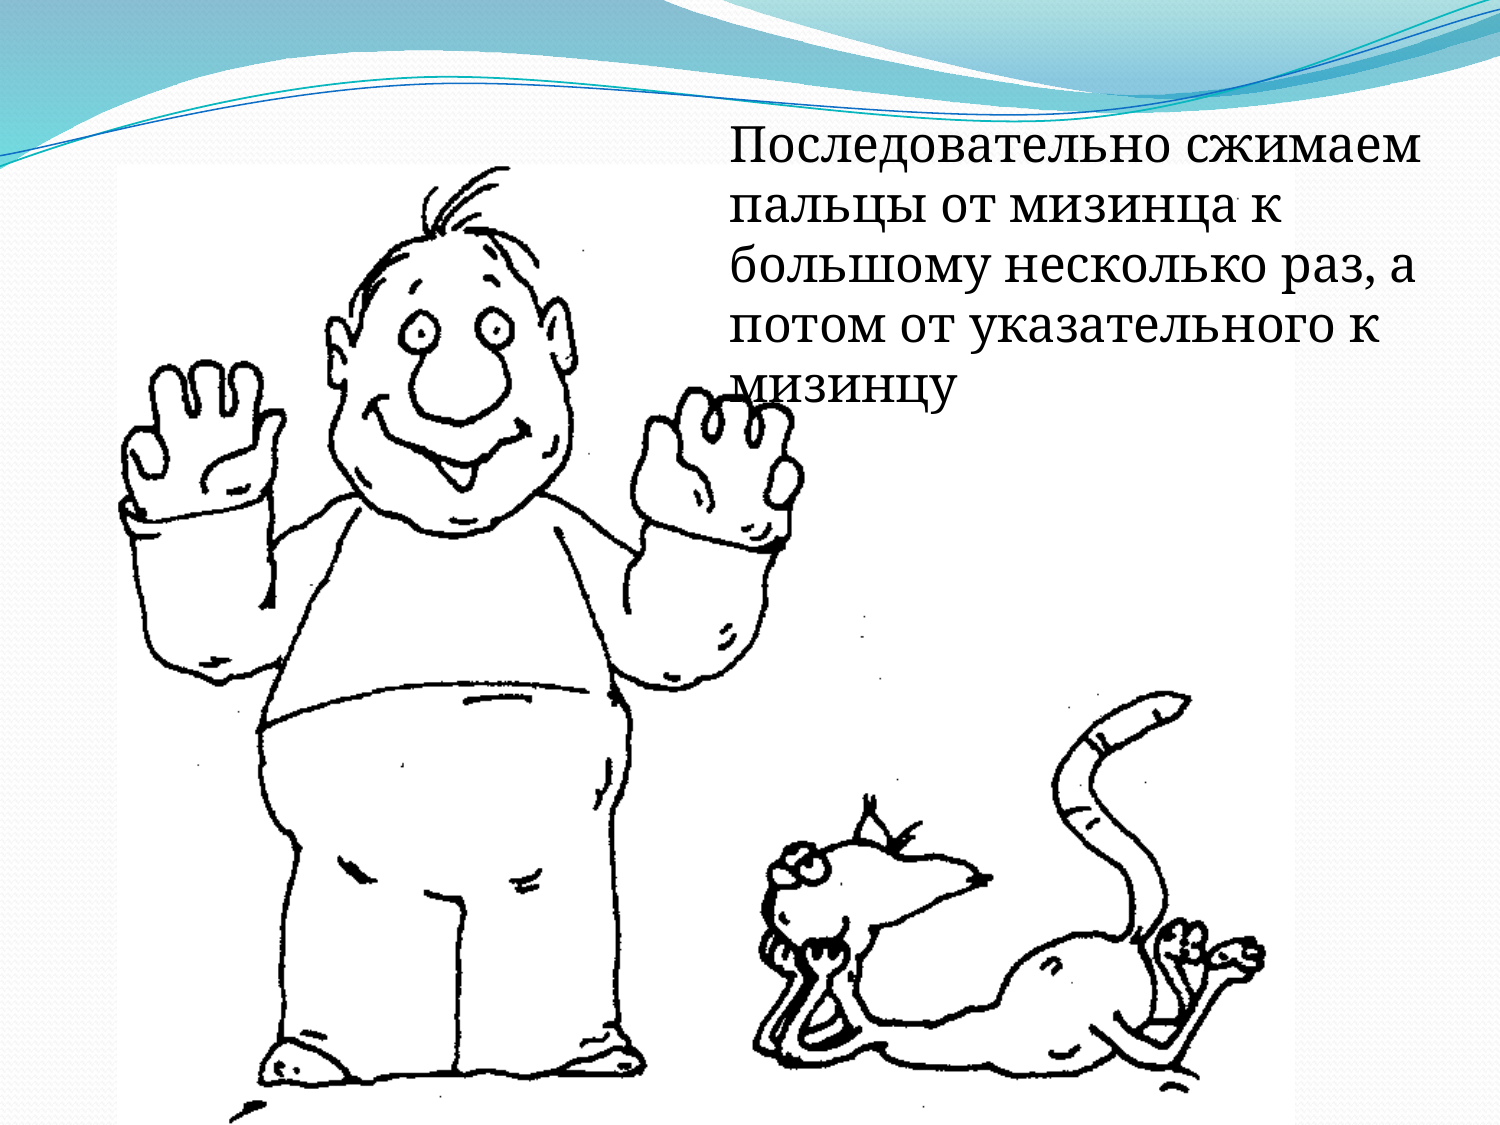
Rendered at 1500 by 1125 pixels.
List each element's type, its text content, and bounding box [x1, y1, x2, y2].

picture [116, 164, 1295, 1125]
text_box Последовательно сжимаем пальцы от мизинца к большому несколько раз, а потом от указательного к мизинцу [714, 105, 1500, 421]
